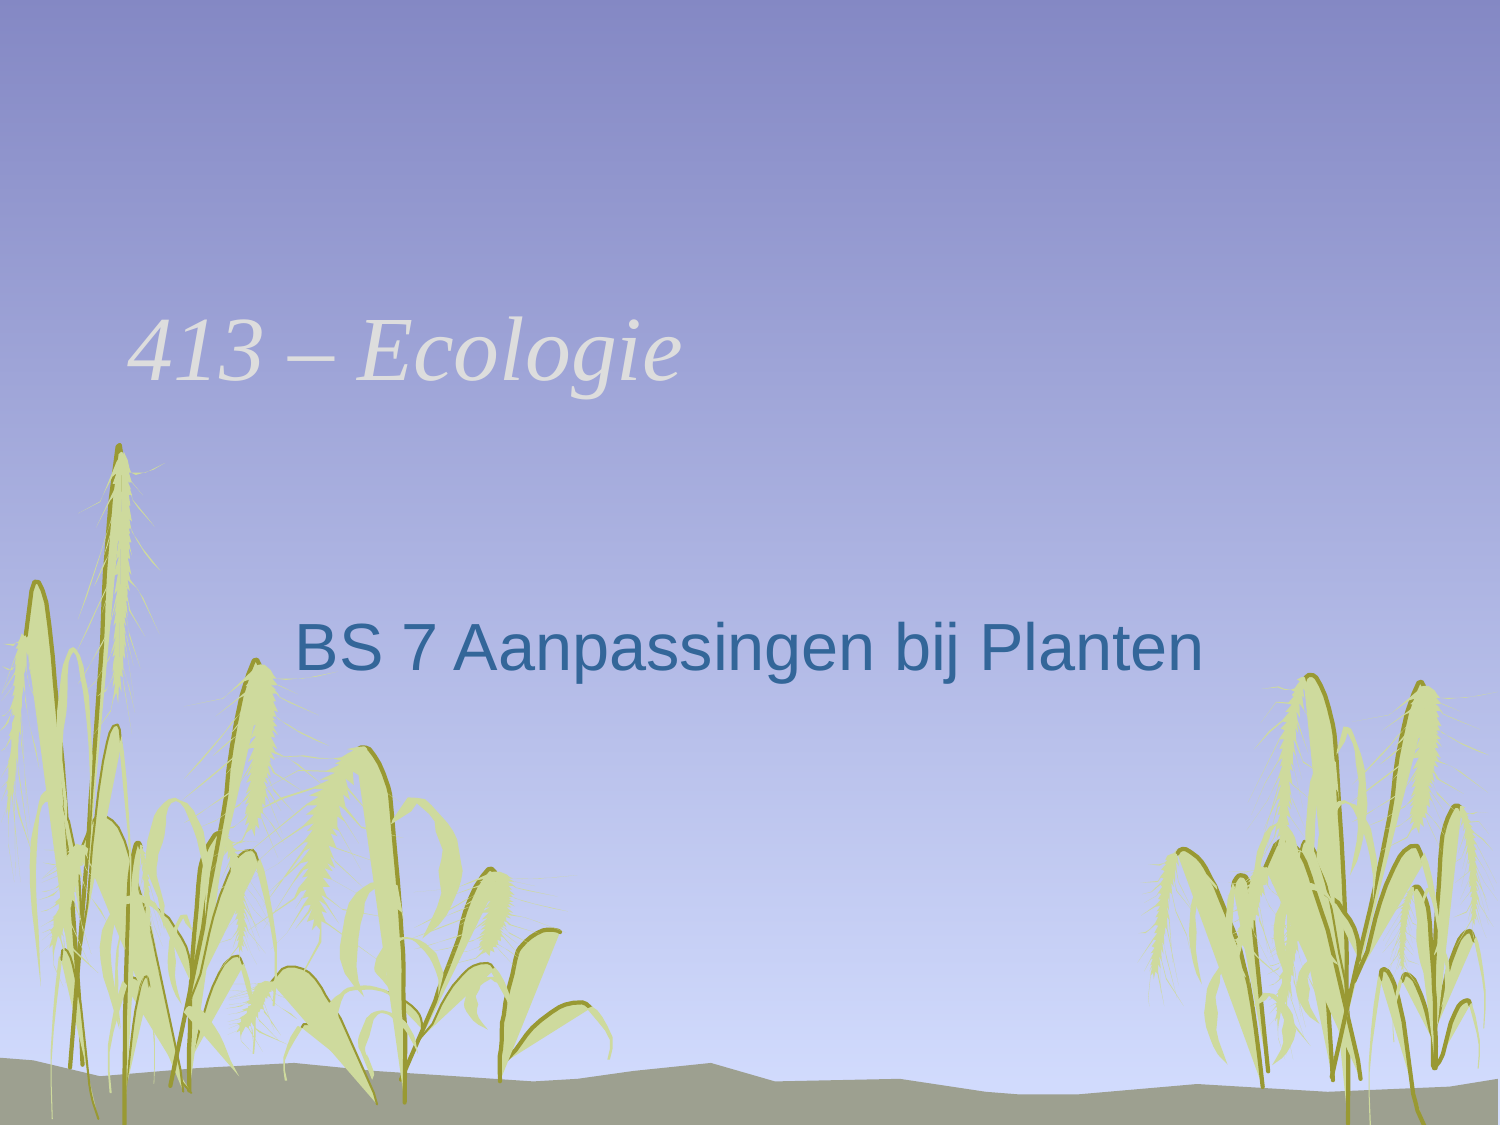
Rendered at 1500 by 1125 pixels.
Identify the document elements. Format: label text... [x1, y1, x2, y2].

title 413 – Ecologie [112, 249, 1388, 438]
subtitle BS 7 Aanpassingen bij Planten [225, 500, 1275, 788]
